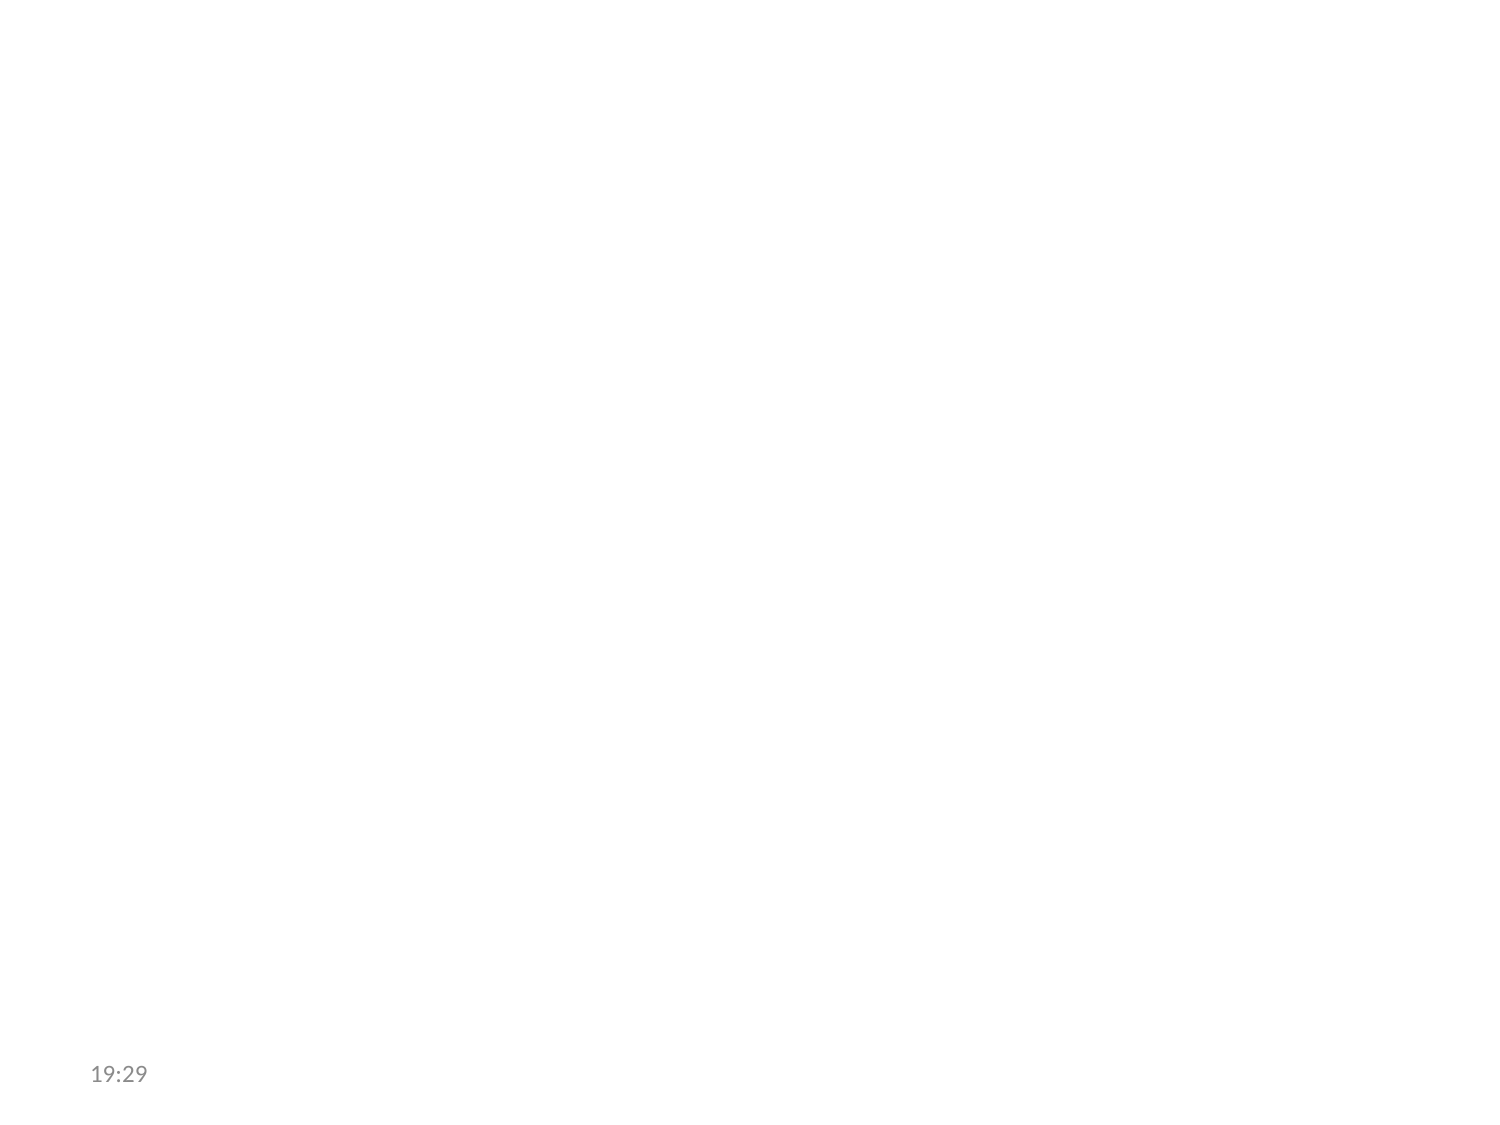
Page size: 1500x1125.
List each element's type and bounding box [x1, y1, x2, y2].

slide_number [75, 1042, 425, 1103]
